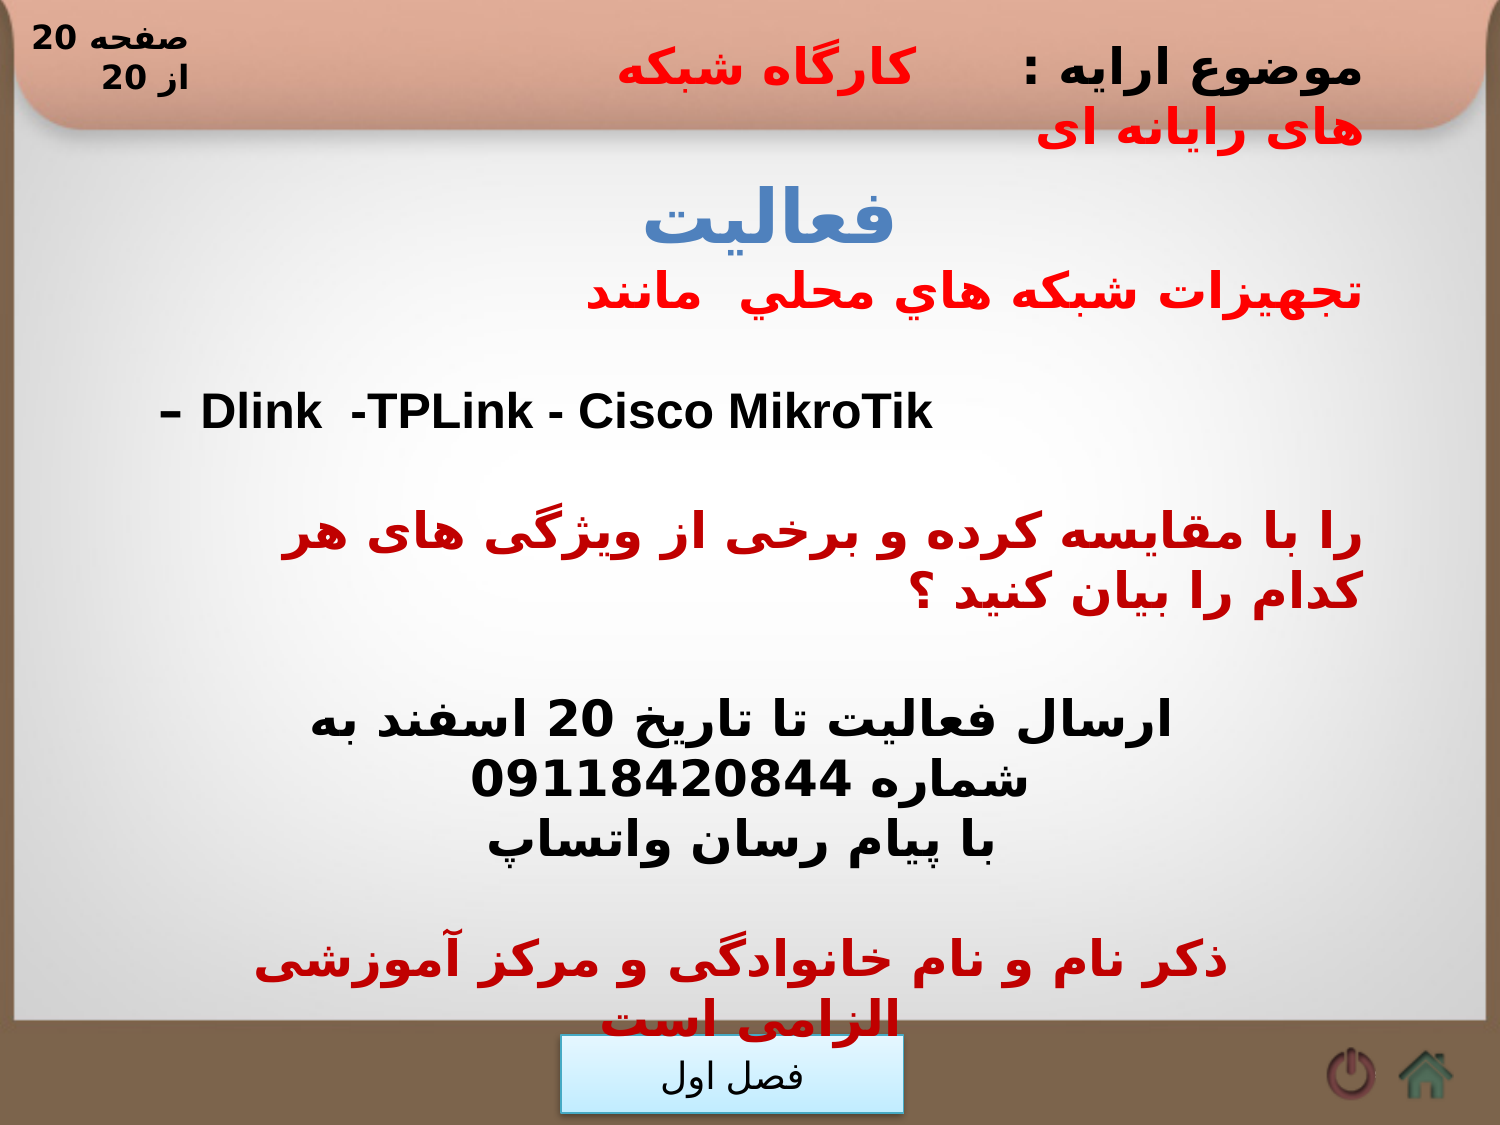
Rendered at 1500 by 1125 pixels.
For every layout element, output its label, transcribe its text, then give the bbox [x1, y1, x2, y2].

picture [0, 0, 1500, 1125]
text_box ارسال فعالیت تا تاریخ 20 اسفند به شماره 09118420844 با پیام رسان واتساپ ذکر نام و نام خانوادگی و مرکز آموزشی الزامی است [218, 679, 1266, 1055]
text_box فعالیت تجهیزات شبکه هاي محلي مانند Dlink -TPLink - Cisco MikroTik – را با مقایسه کرده و برخی از ویژگی های هر کدام را بیان کنید ؟ [143, 160, 1379, 626]
text_box صفحه 20 از 20 [0, 9, 205, 104]
text_box فصل اول [560, 1055, 904, 1114]
text_box موضوع ارایه : کارگاه شبکه های رایانه ای [585, 26, 1380, 162]
